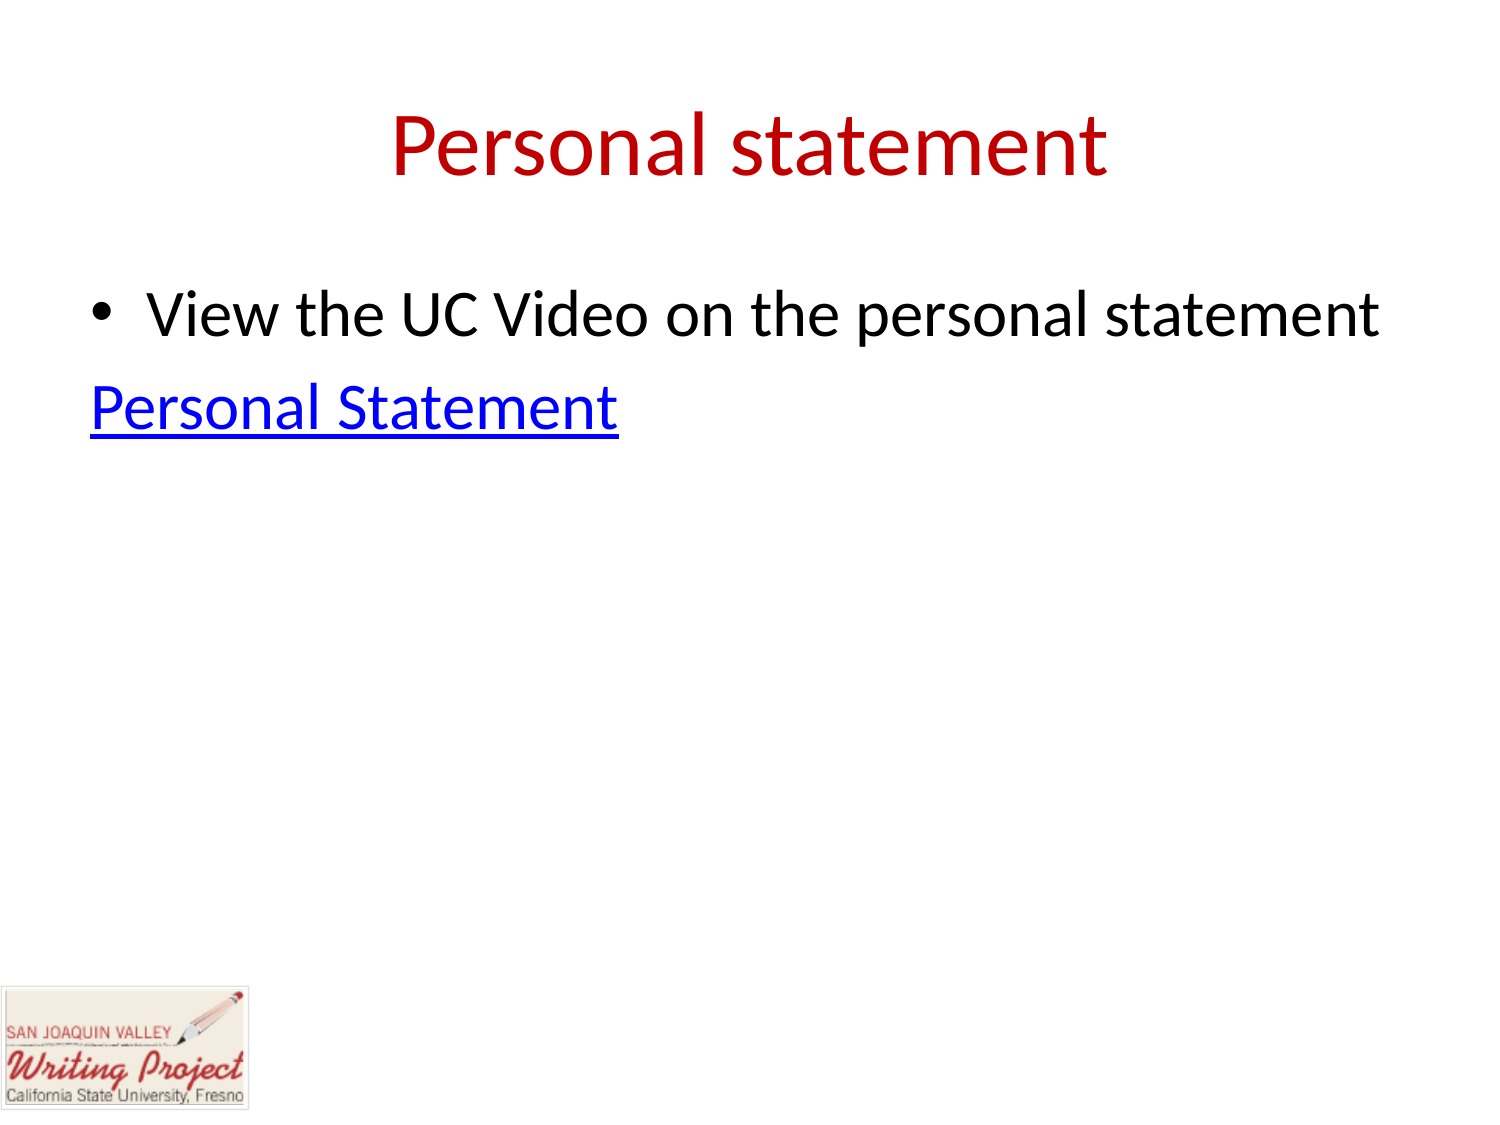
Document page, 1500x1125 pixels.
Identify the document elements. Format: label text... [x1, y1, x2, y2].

list View the UC Video on the personal statement Personal Statement [75, 262, 1425, 1005]
picture [0, 985, 251, 1111]
title Personal statement [75, 45, 1425, 233]
